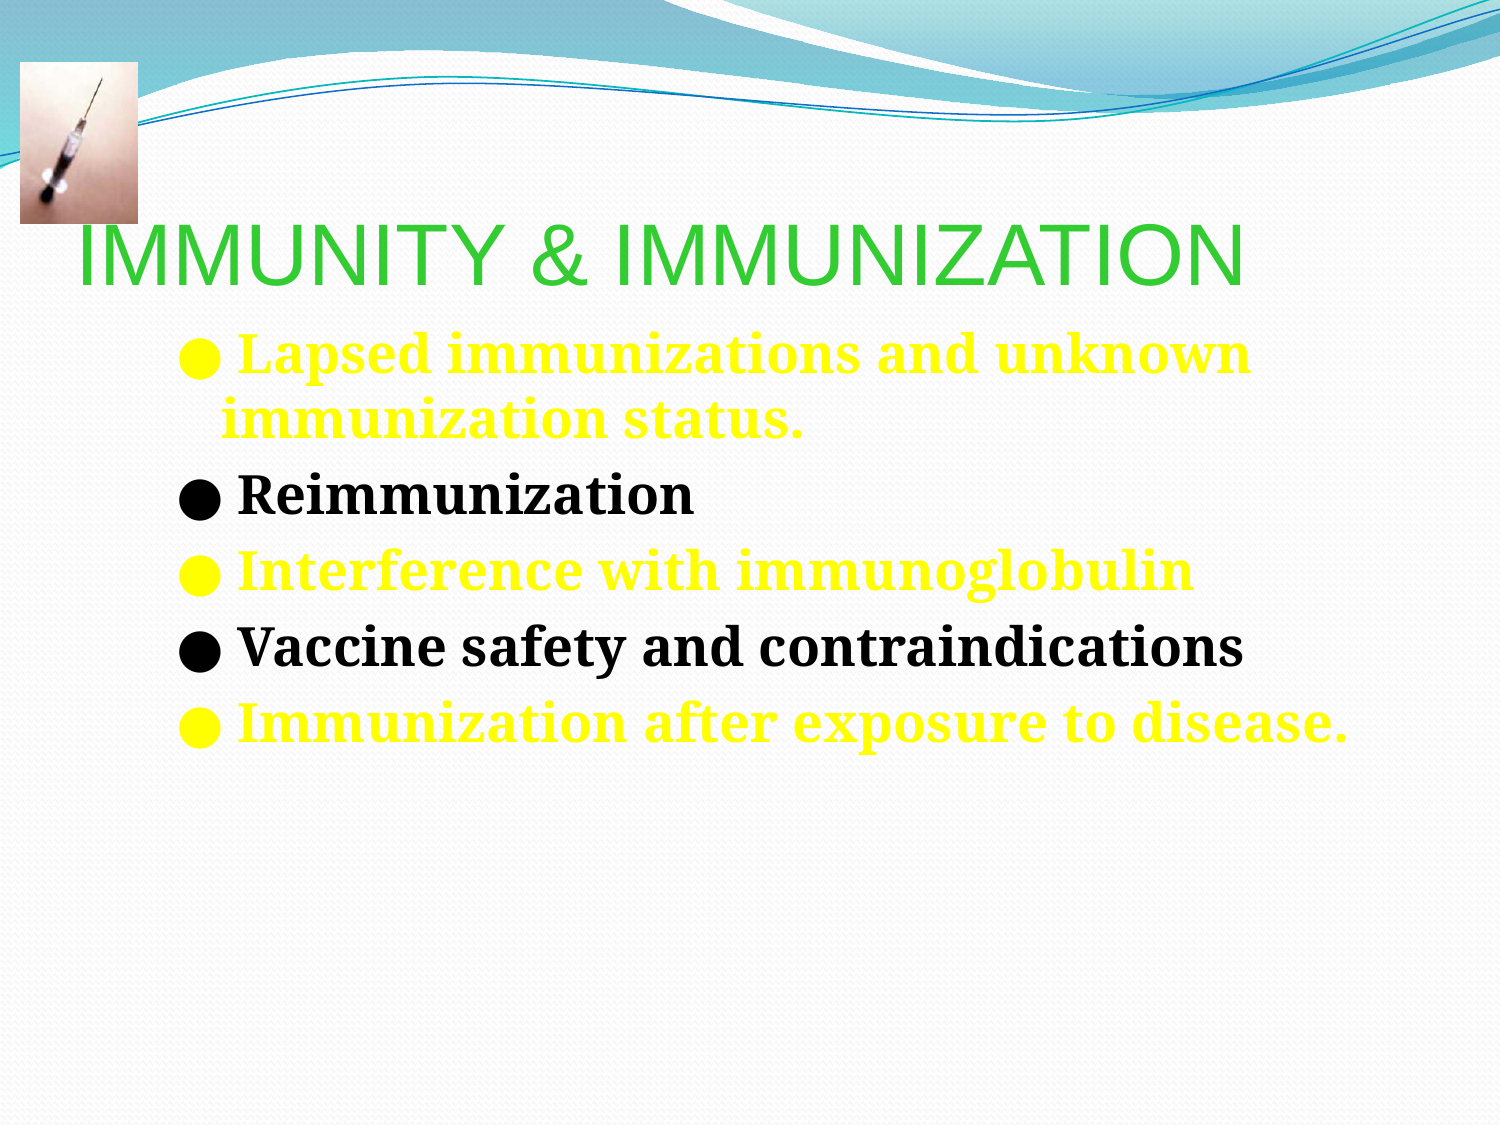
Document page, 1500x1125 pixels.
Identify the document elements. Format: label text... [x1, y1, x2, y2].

picture [20, 62, 138, 224]
title IMMUNITY & IMMUNIZATION [75, 115, 1425, 303]
list ● Lapsed immunizations and unknown immunization status. ● Reimmunization ● Interference with immunoglobulin ● Vaccine safety and contraindications ● Immunization after exposure to disease. [161, 312, 1451, 1000]
